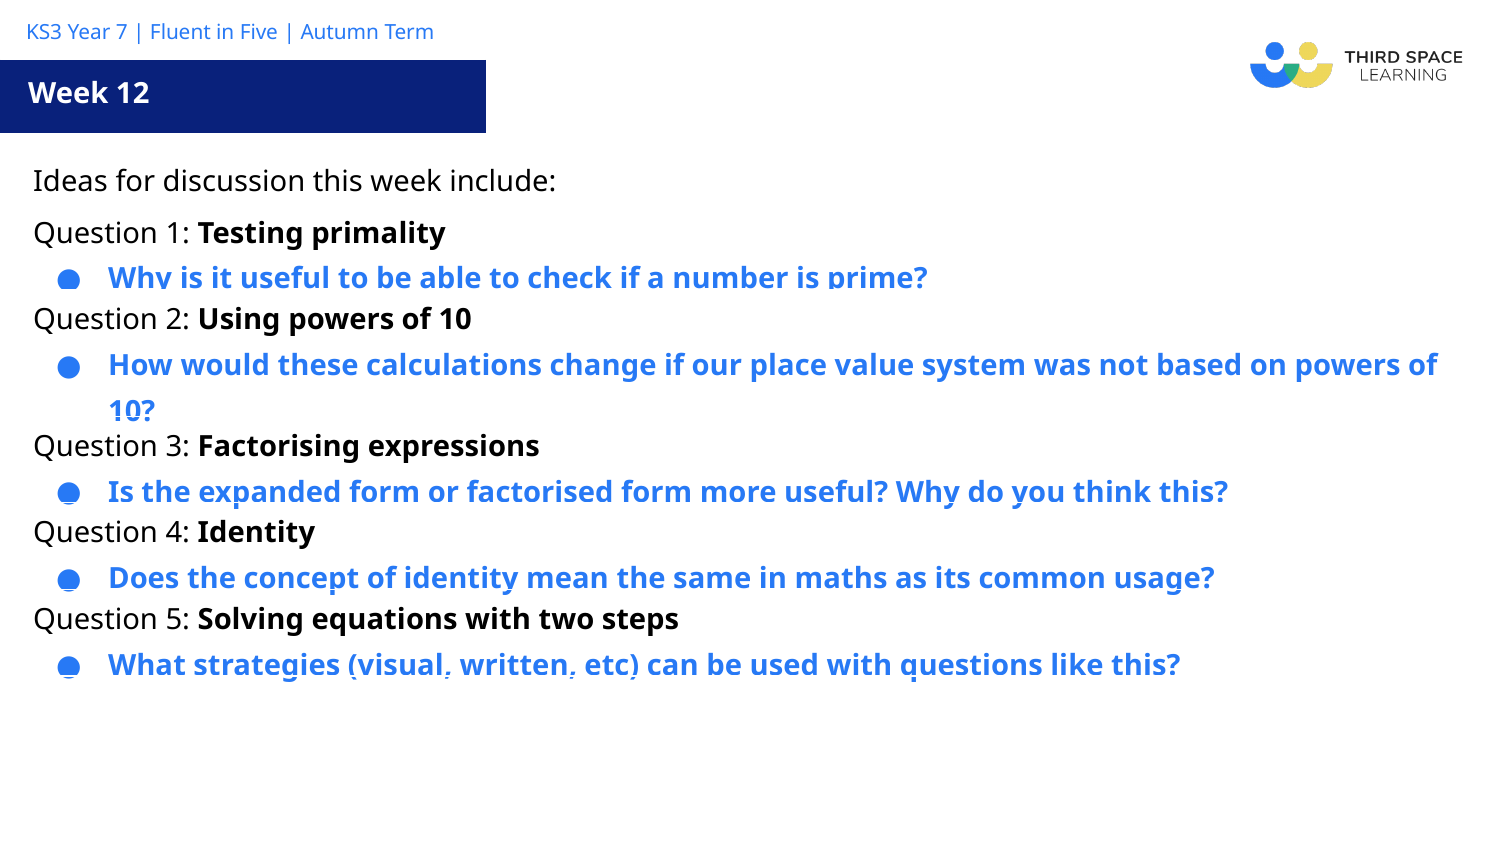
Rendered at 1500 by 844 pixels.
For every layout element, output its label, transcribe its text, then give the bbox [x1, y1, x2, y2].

picture [1250, 33, 1465, 99]
table_cell Question 3: Factorising expressions Is the expanded form or factorised form more useful? Why do you think this? [29, 417, 1480, 502]
table_cell Question 2: Using powers of 10 How would these calculations change if our place value system was not based on powers of 10? [29, 290, 1480, 416]
table_header Ideas for discussion this week include: [29, 137, 1480, 202]
table_cell Question 4: Identity Does the concept of identity mean the same in maths as its common usage? [29, 503, 1480, 589]
text_box Week 12 [13, 59, 383, 125]
table_cell Question 5: Solving equations with two steps What strategies (visual, written, etc) can be used with questions like this? [29, 590, 1480, 675]
table_cell Question 1: Testing primality Why is it useful to be able to check if a number is prime? [29, 204, 1480, 289]
